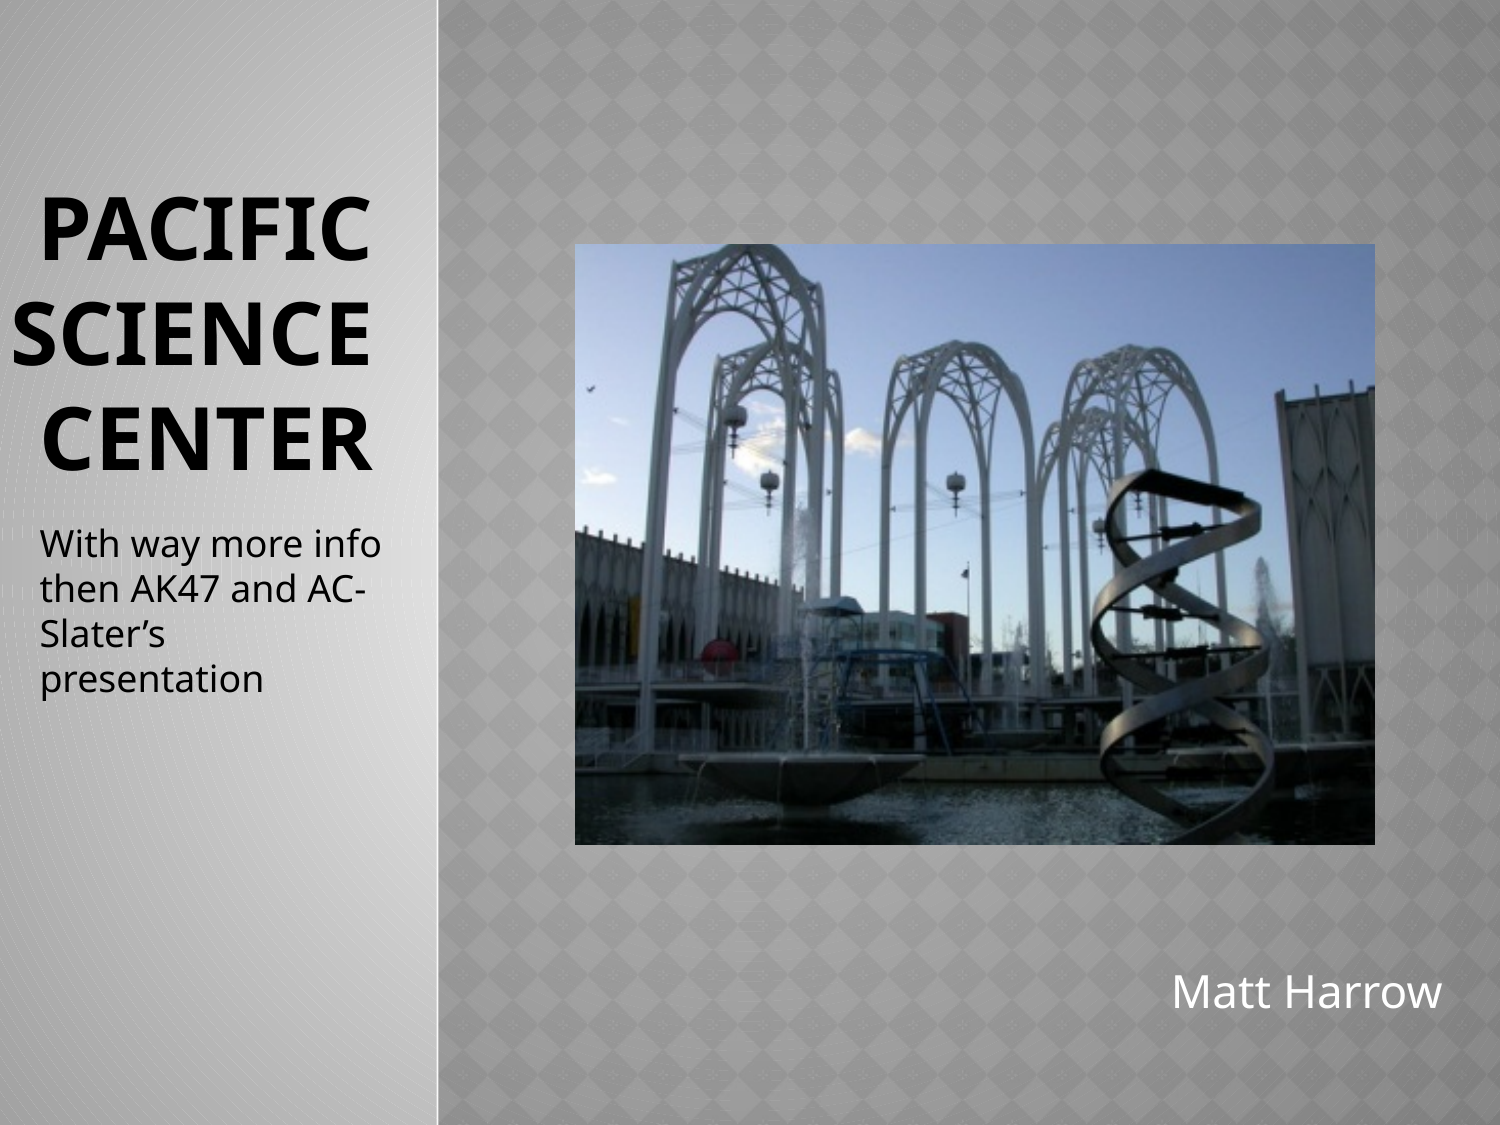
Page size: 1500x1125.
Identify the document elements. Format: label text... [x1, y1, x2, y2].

text_box With way more info then AK47 and AC-Slater’s presentation [24, 512, 413, 708]
title Pacific Science Center [0, 5, 381, 594]
picture [574, 244, 1375, 846]
subtitle Matt Harrow [275, 962, 1450, 1088]
